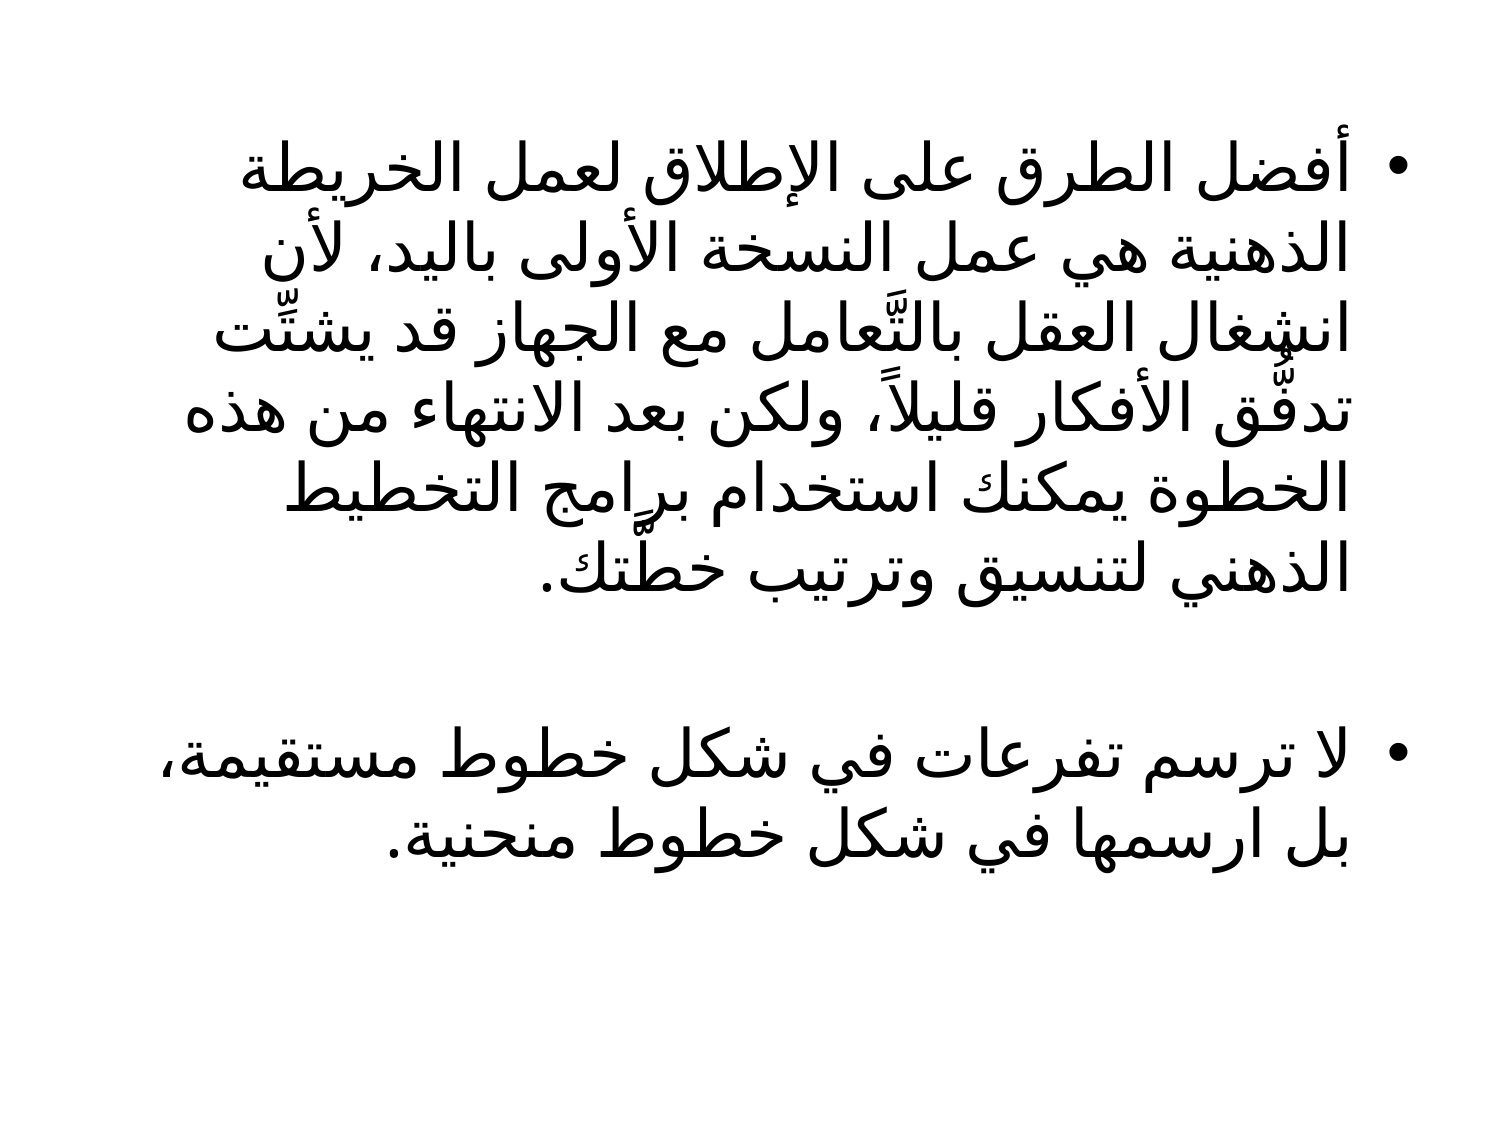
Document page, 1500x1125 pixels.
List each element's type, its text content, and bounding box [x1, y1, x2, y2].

list أفضل الطرق على الإطلاق لعمل الخريطة الذهنية هي عمل النسخة الأولى باليد، لأن انشغال العقل بالتَّعامل مع الجهاز قد يشتِّت تدفُّق الأفكار قليلاً، ولكن بعد الانتهاء من هذه الخطوة يمكنك استخدام برامج التخطيط الذهني لتنسيق وترتيب خطَّتك. لا ترسم تفرعات في شكل خطوط مستقيمة، بل ارسمها في شكل خطوط منحنية. [75, 117, 1425, 1005]
